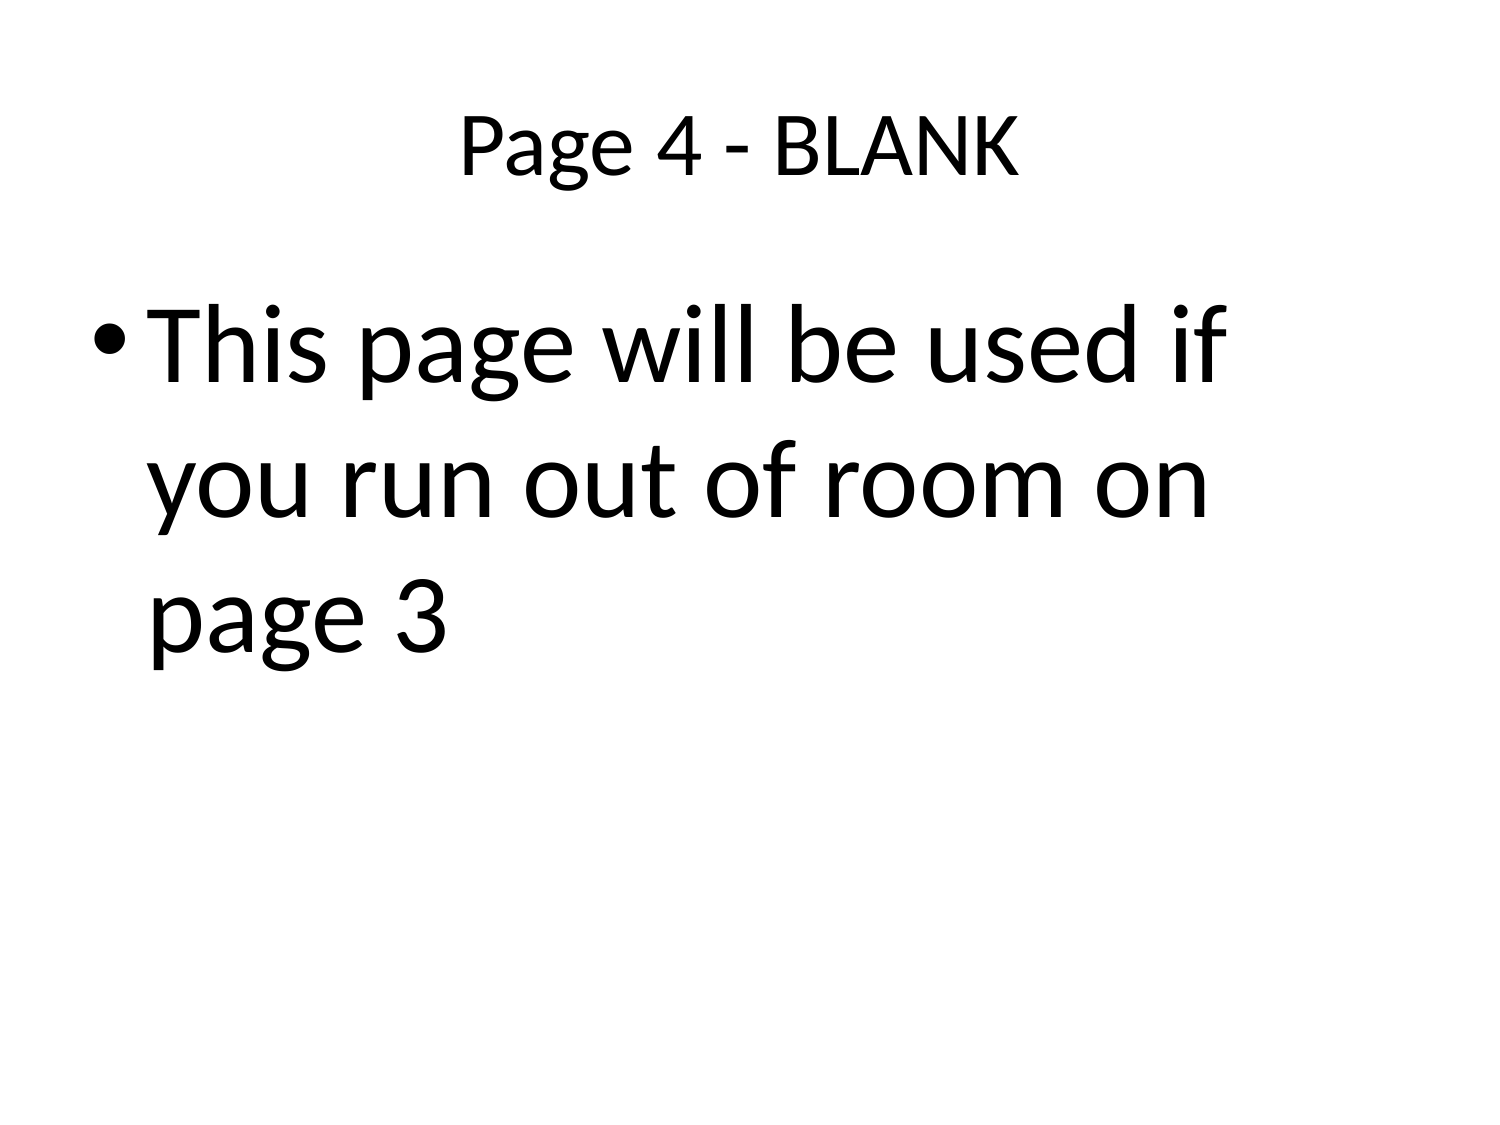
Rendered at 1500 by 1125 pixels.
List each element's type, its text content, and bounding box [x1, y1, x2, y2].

list This page will be used if you run out of room on page 3 [75, 262, 1425, 1005]
title Page 4 - BLANK [75, 45, 1425, 233]
